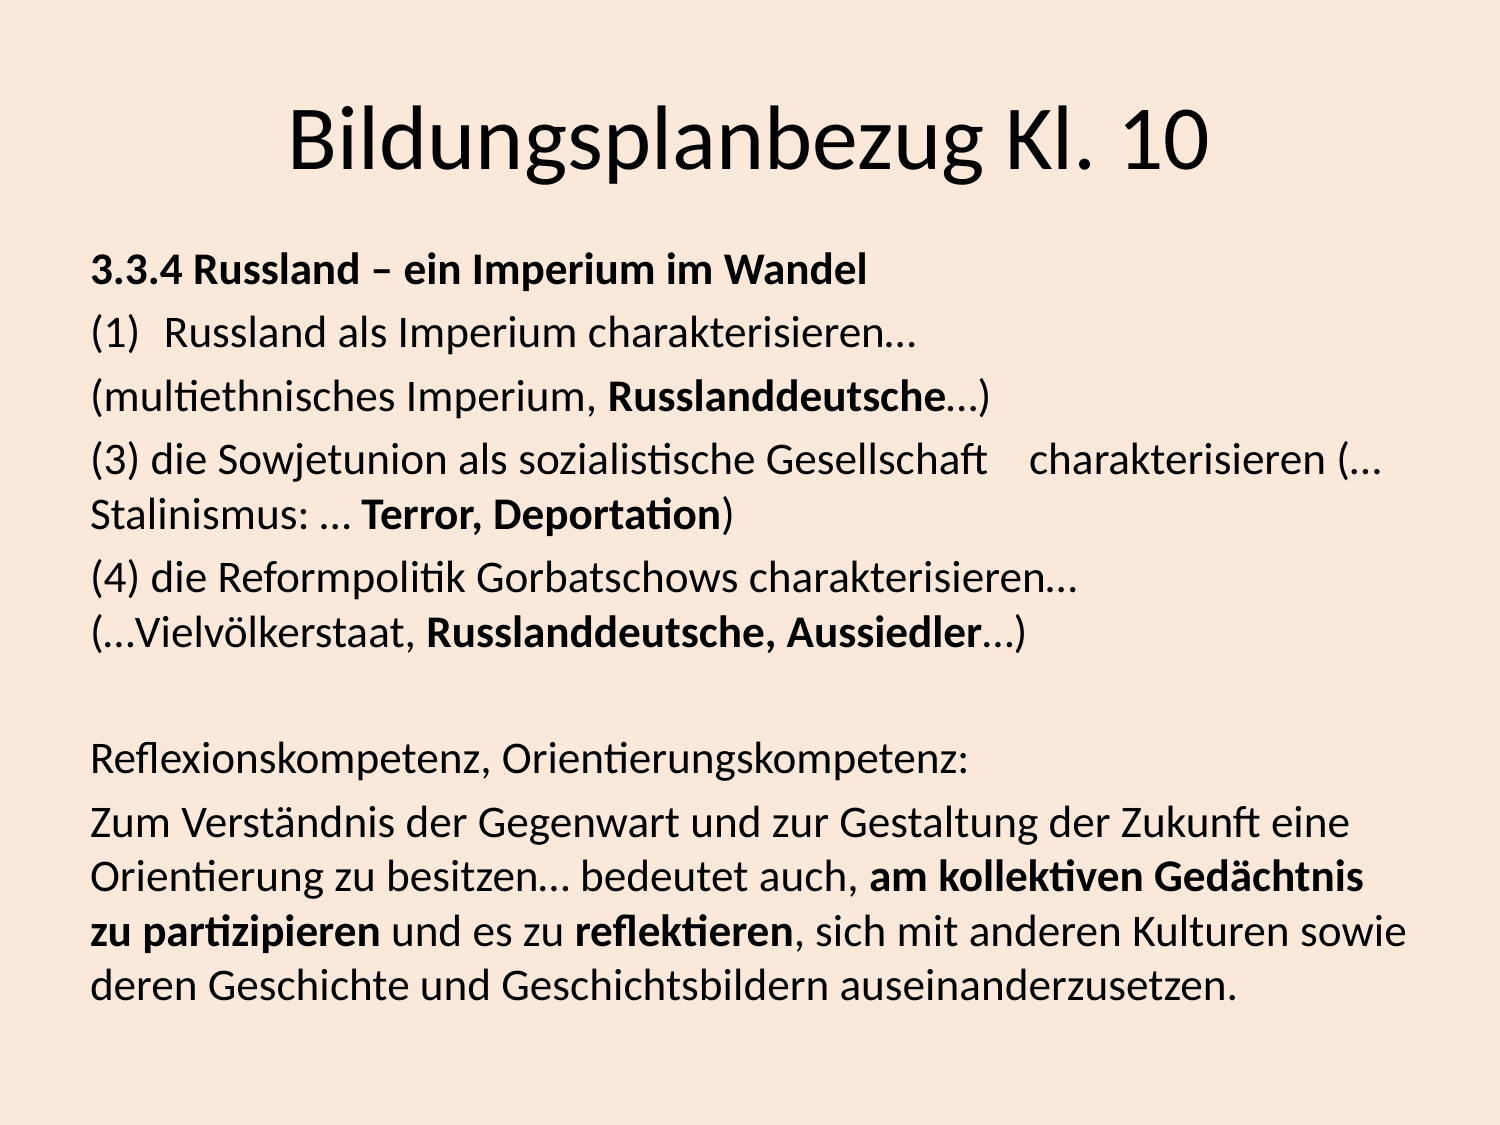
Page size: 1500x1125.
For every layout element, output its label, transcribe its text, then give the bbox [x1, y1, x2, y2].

title Bildungsplanbezug Kl. 10 [75, 45, 1425, 220]
list 3.3.4 Russland – ein Imperium im Wandel Russland als Imperium charakterisieren… (multiethnisches Imperium, Russlanddeutsche…) (3) die Sowjetunion als sozialistische Gesellschaft charakterisieren (…Stalinismus: … Terror, Deportation) (4) die Reformpolitik Gorbatschows charakterisieren… (…Vielvölkerstaat, Russlanddeutsche, Aussiedler…) Reflexionskompetenz, Orientierungskompetenz: Zum Verständnis der Gegenwart und zur Gestaltung der Zukunft eine Orientierung zu besitzen… bedeutet auch, am kollektiven Gedächtnis zu partizipieren und es zu reflektieren, sich mit anderen Kulturen sowie deren Geschichte und Geschichtsbildern auseinanderzusetzen. [75, 231, 1425, 1071]
